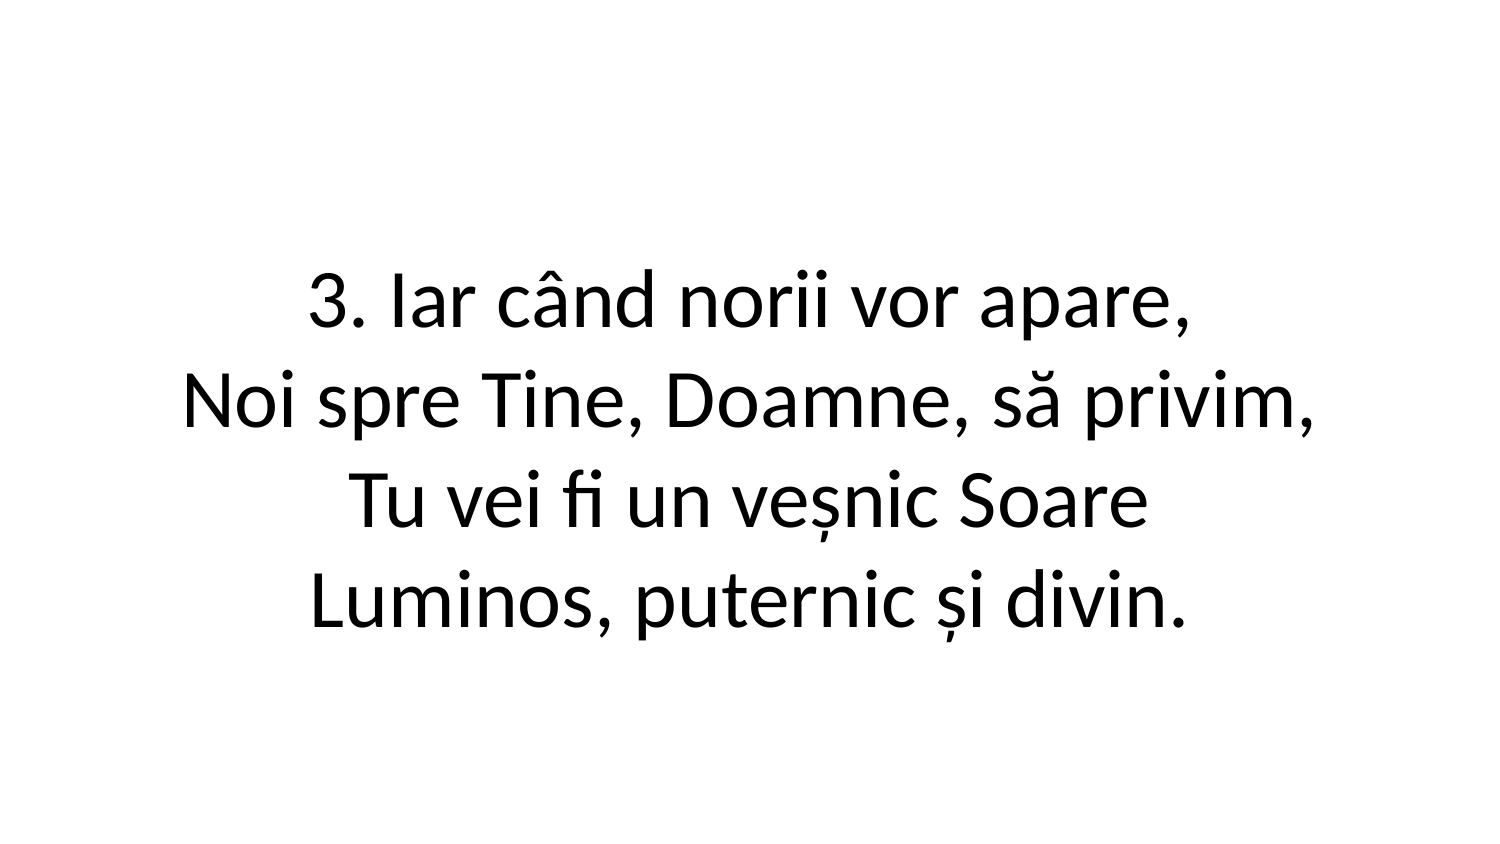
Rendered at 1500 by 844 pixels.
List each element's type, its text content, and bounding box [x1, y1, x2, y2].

text_box 3. Iar când norii vor apare, Noi spre Tine, Doamne, să privim, Tu vei fi un veșnic Soare Luminos, puternic și divin. [166, 192, 1334, 652]
